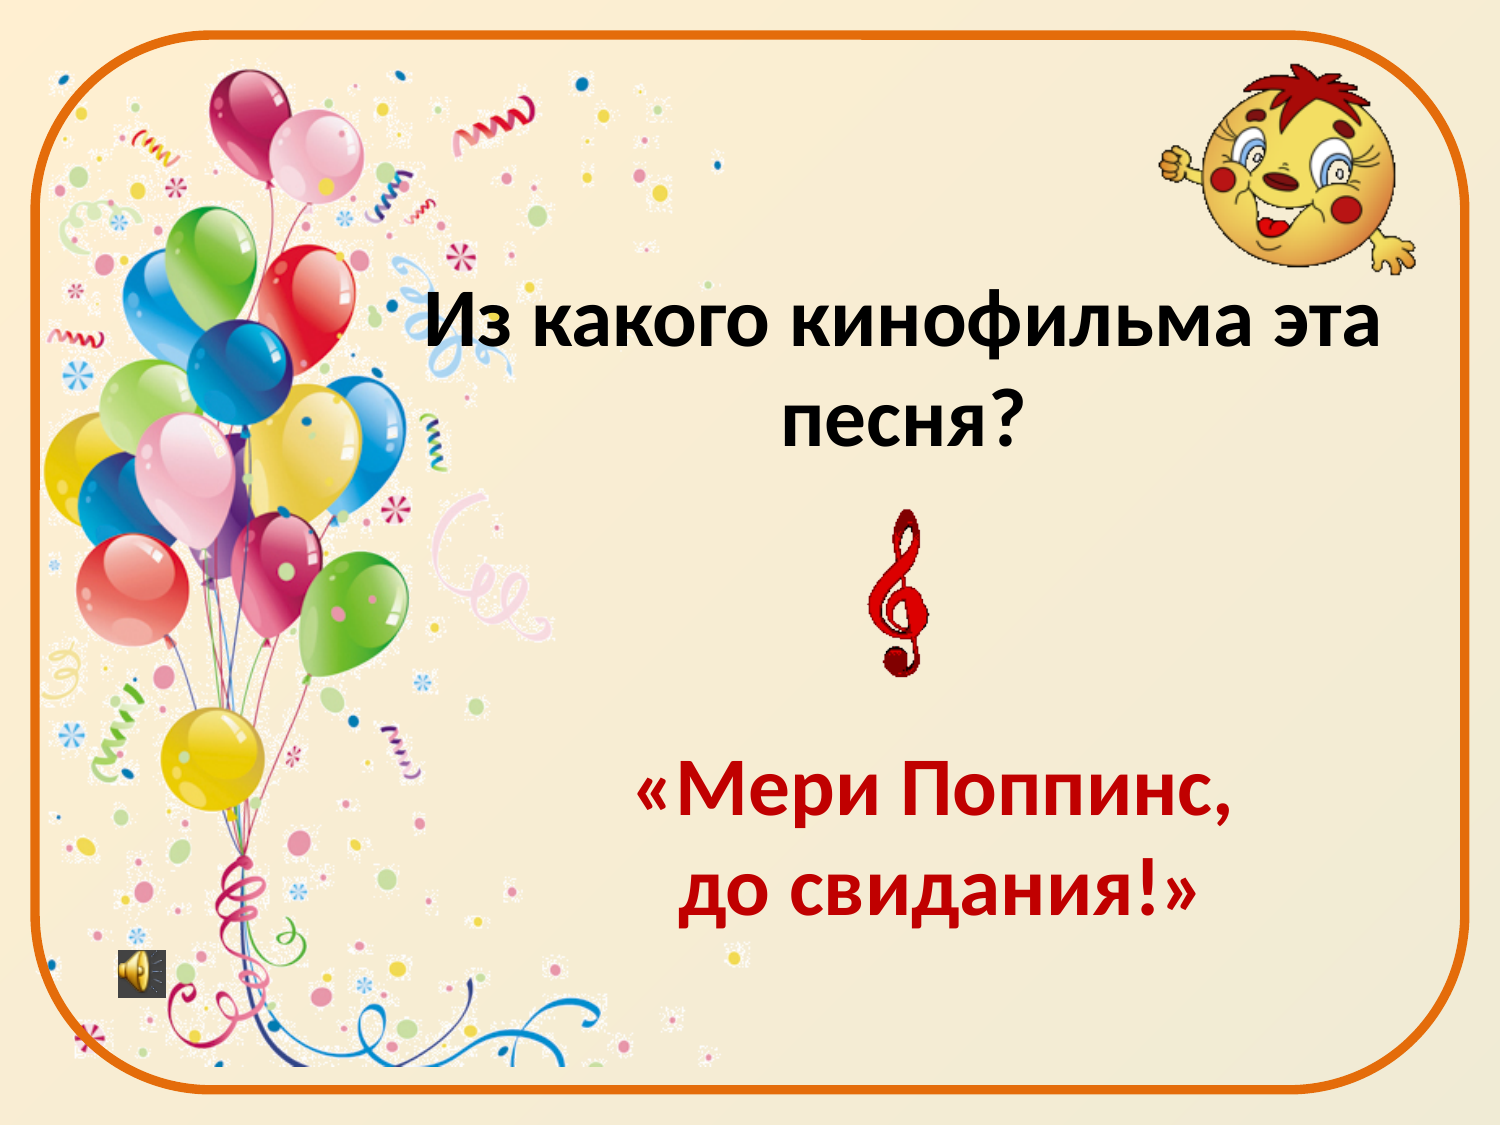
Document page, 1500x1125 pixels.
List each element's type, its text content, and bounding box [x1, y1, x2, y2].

picture [23, 58, 113, 1067]
text_box «Мери Поппинс, до свидания!» [384, 738, 1500, 926]
picture [1148, 58, 1430, 291]
title Из какого кинофильма эта песня? [386, 269, 1421, 457]
picture [439, 1036, 560, 1067]
picture [40, 58, 778, 1067]
picture [820, 503, 977, 684]
